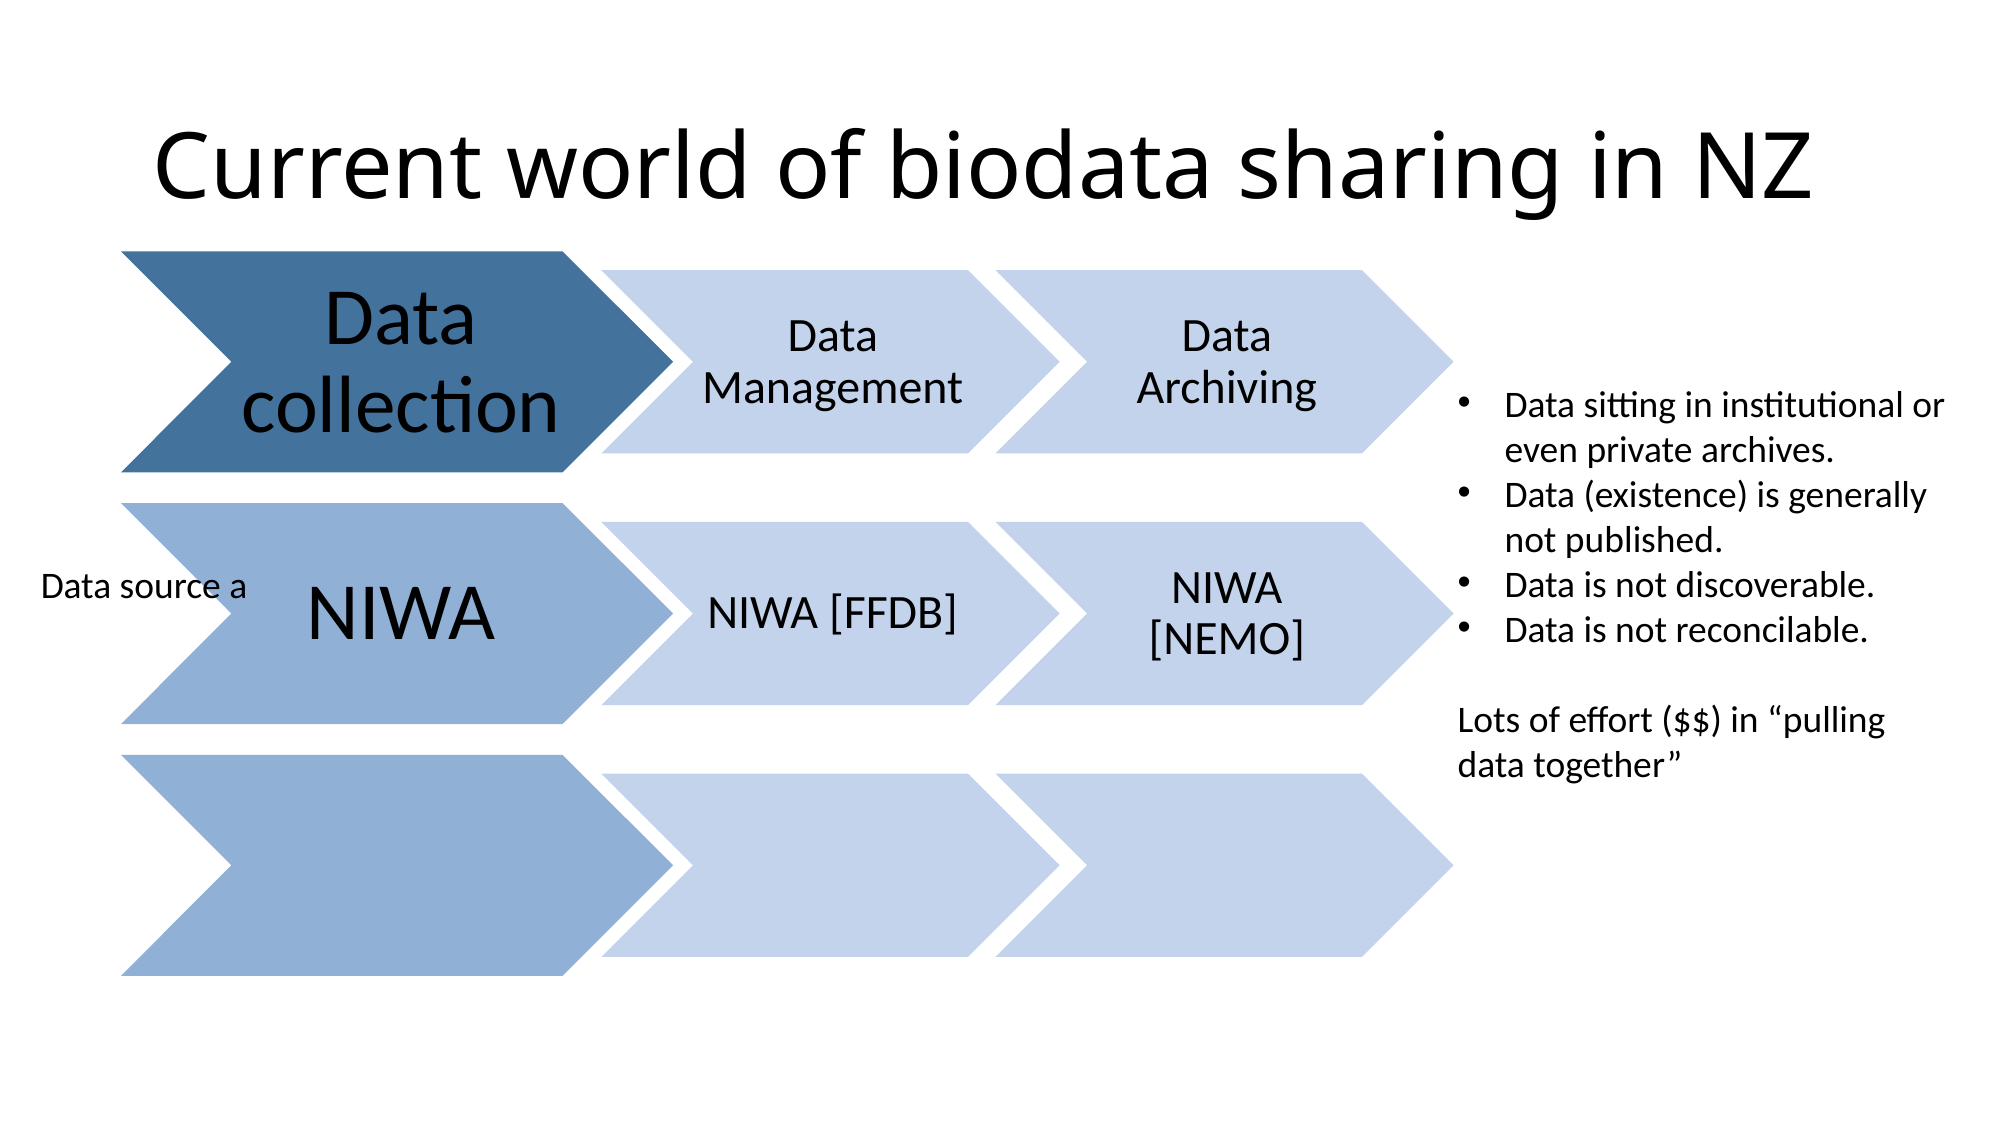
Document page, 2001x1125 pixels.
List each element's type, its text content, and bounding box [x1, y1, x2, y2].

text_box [120, 220, 1454, 1007]
title Current world of biodata sharing in NZ [137, 59, 1863, 278]
text_box Data source a [26, 553, 120, 614]
text_box Data sitting in institutional or even private archives. Data (existence) is generally not published. Data is not discoverable. Data is not reconcilable. Lots of effort ($$) in “pulling data together” [1454, 372, 1971, 792]
